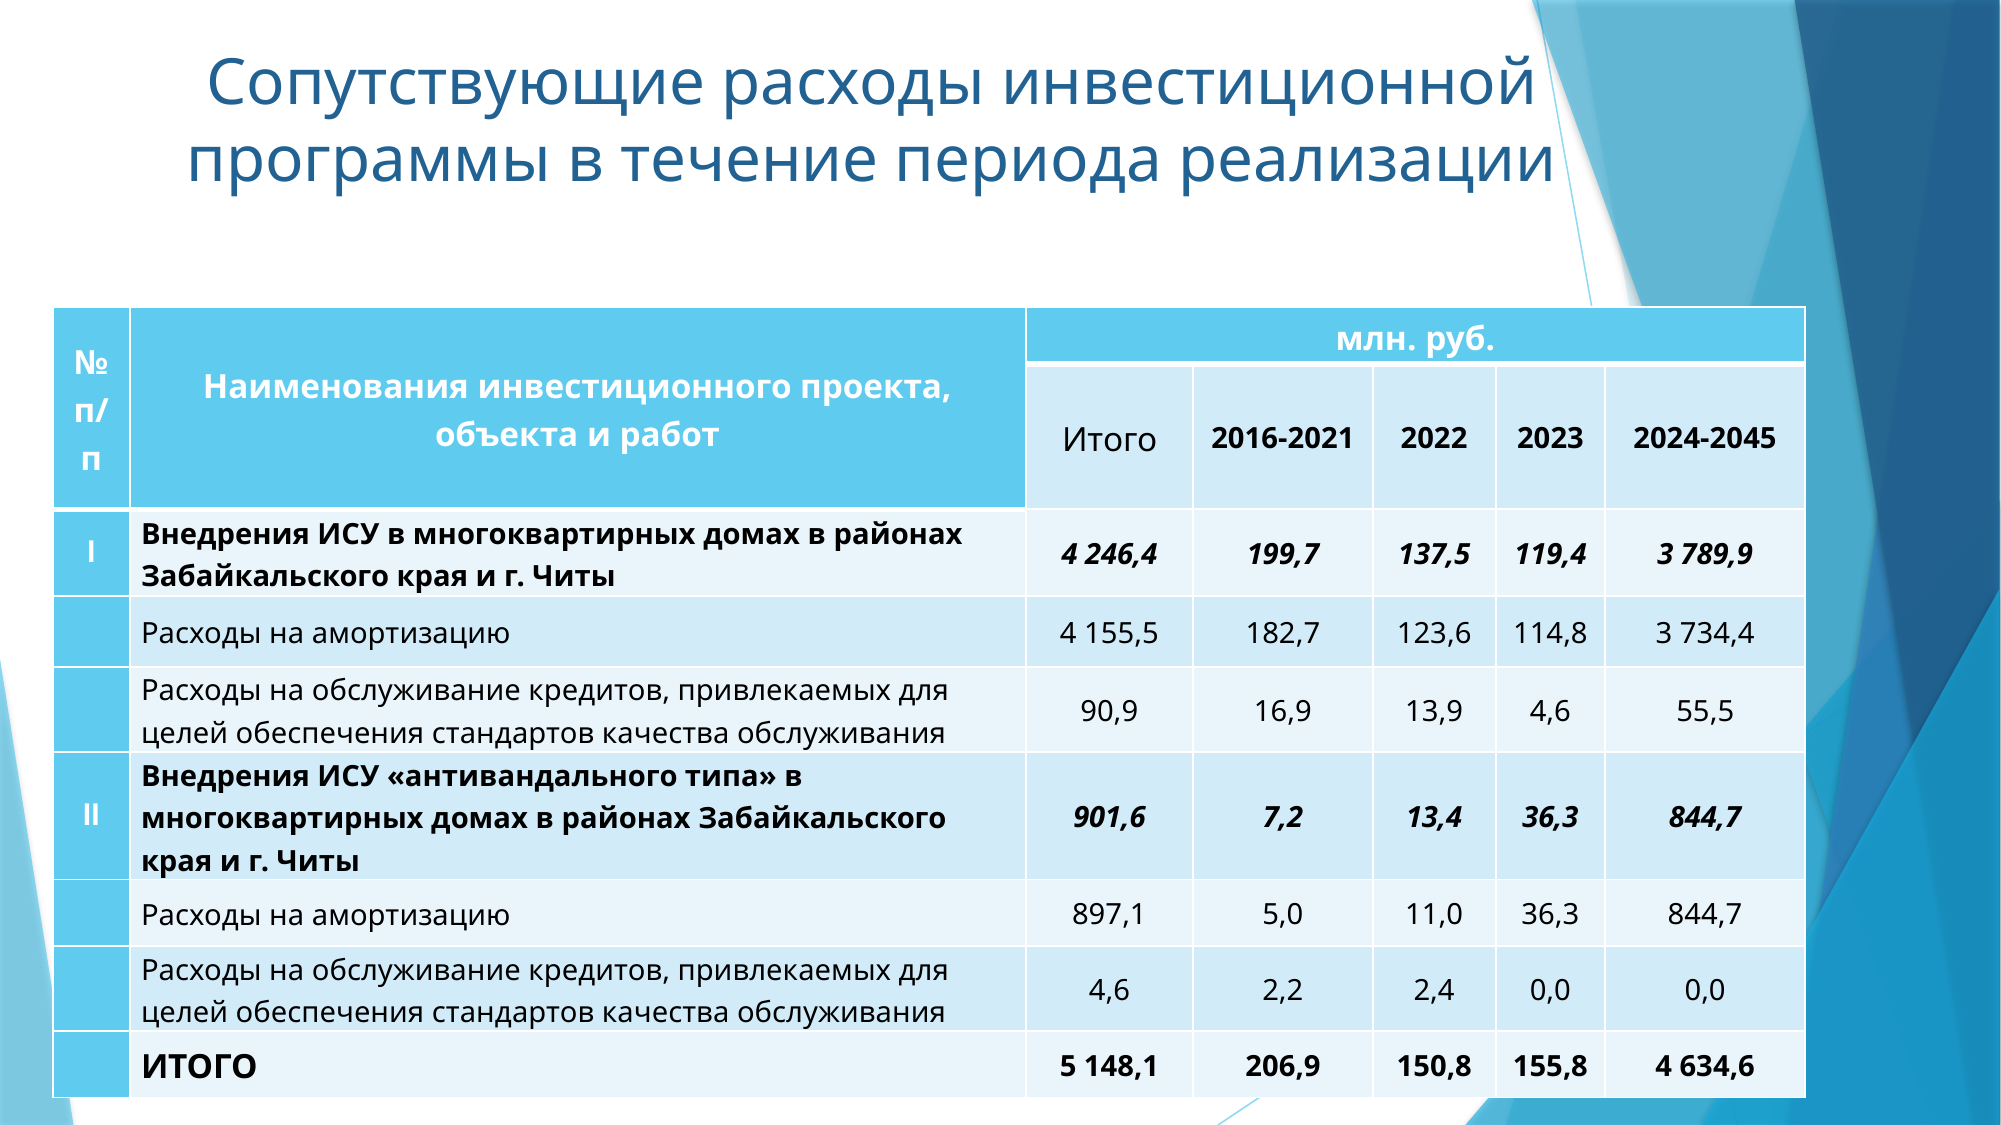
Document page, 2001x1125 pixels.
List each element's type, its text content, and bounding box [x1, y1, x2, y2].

table_cell 4,6 [1497, 668, 1604, 751]
table_cell [54, 597, 129, 666]
table_cell Расходы на амортизацию [131, 597, 1025, 666]
table_cell [54, 880, 129, 945]
table_cell 844,7 [1606, 880, 1804, 945]
table_cell 4 634,6 [1606, 1032, 1804, 1097]
table_cell 13,9 [1374, 668, 1495, 751]
table_cell 13,4 [1374, 753, 1495, 879]
table_cell 4 246,4 [1027, 510, 1192, 595]
table_cell Расходы на обслуживание кредитов, привлекаемых для целей обеспечения стандартов качества обслуживания [131, 947, 1025, 1030]
table_cell 137,5 [1374, 510, 1495, 595]
table_cell 897,1 [1027, 880, 1192, 945]
table_cell 4 155,5 [1027, 597, 1192, 666]
table_cell II [54, 753, 129, 879]
table_cell 3 734,4 [1606, 597, 1804, 666]
table_cell Внедрения ИСУ «антивандального типа» в многоквартирных домах в районах Забайкальского края и г. Читы [131, 753, 1025, 879]
table_cell 2,2 [1194, 947, 1372, 1030]
table_cell 4,6 [1027, 947, 1192, 1030]
title Сопутствующие расходы инвестиционной программы в течение периода реализации [166, 33, 1577, 206]
table_cell 3 789,9 [1606, 510, 1804, 595]
table_cell 2022 [1374, 367, 1495, 508]
table_cell 11,0 [1374, 880, 1495, 945]
table_cell 123,6 [1374, 597, 1495, 666]
table_cell 0,0 [1606, 947, 1804, 1030]
table_cell 150,8 [1374, 1032, 1495, 1097]
table_cell 55,5 [1606, 668, 1804, 751]
table_cell 36,3 [1497, 753, 1604, 879]
table_cell [54, 1032, 129, 1097]
table_cell 7,2 [1194, 753, 1372, 879]
table_header № п/п [54, 308, 129, 507]
table_cell 2016-2021 [1194, 367, 1372, 508]
table_cell 119,4 [1497, 510, 1604, 595]
table_cell 844,7 [1606, 753, 1804, 879]
table_cell 36,3 [1497, 880, 1604, 945]
table_header млн. руб. [1027, 308, 1804, 361]
table_cell [54, 668, 129, 751]
table_cell 5 148,1 [1027, 1032, 1192, 1097]
table_cell 16,9 [1194, 668, 1372, 751]
table_cell I [54, 512, 129, 595]
table_cell Внедрения ИСУ в многоквартирных домах в районах Забайкальского края и г. Читы [131, 512, 1025, 595]
table_cell 114,8 [1497, 597, 1604, 666]
table_cell [54, 947, 129, 1030]
table_cell 206,9 [1194, 1032, 1372, 1097]
table_cell 2023 [1497, 367, 1604, 508]
table_cell 90,9 [1027, 668, 1192, 751]
table_cell 0,0 [1497, 947, 1604, 1030]
table_cell Расходы на амортизацию [131, 880, 1025, 945]
table_cell 5,0 [1194, 880, 1372, 945]
table_cell 182,7 [1194, 597, 1372, 666]
table_cell Расходы на обслуживание кредитов, привлекаемых для целей обеспечения стандартов качества обслуживания [131, 668, 1025, 751]
table_cell 155,8 [1497, 1032, 1604, 1097]
table_cell 2024-2045 [1606, 367, 1804, 508]
table_cell ИТОГО [131, 1032, 1025, 1097]
table_cell Итого [1027, 367, 1192, 508]
table_header Наименования инвестиционного проекта, объекта и работ [131, 308, 1025, 507]
table_cell 901,6 [1027, 753, 1192, 879]
table_cell 199,7 [1194, 510, 1372, 595]
table_cell 2,4 [1374, 947, 1495, 1030]
